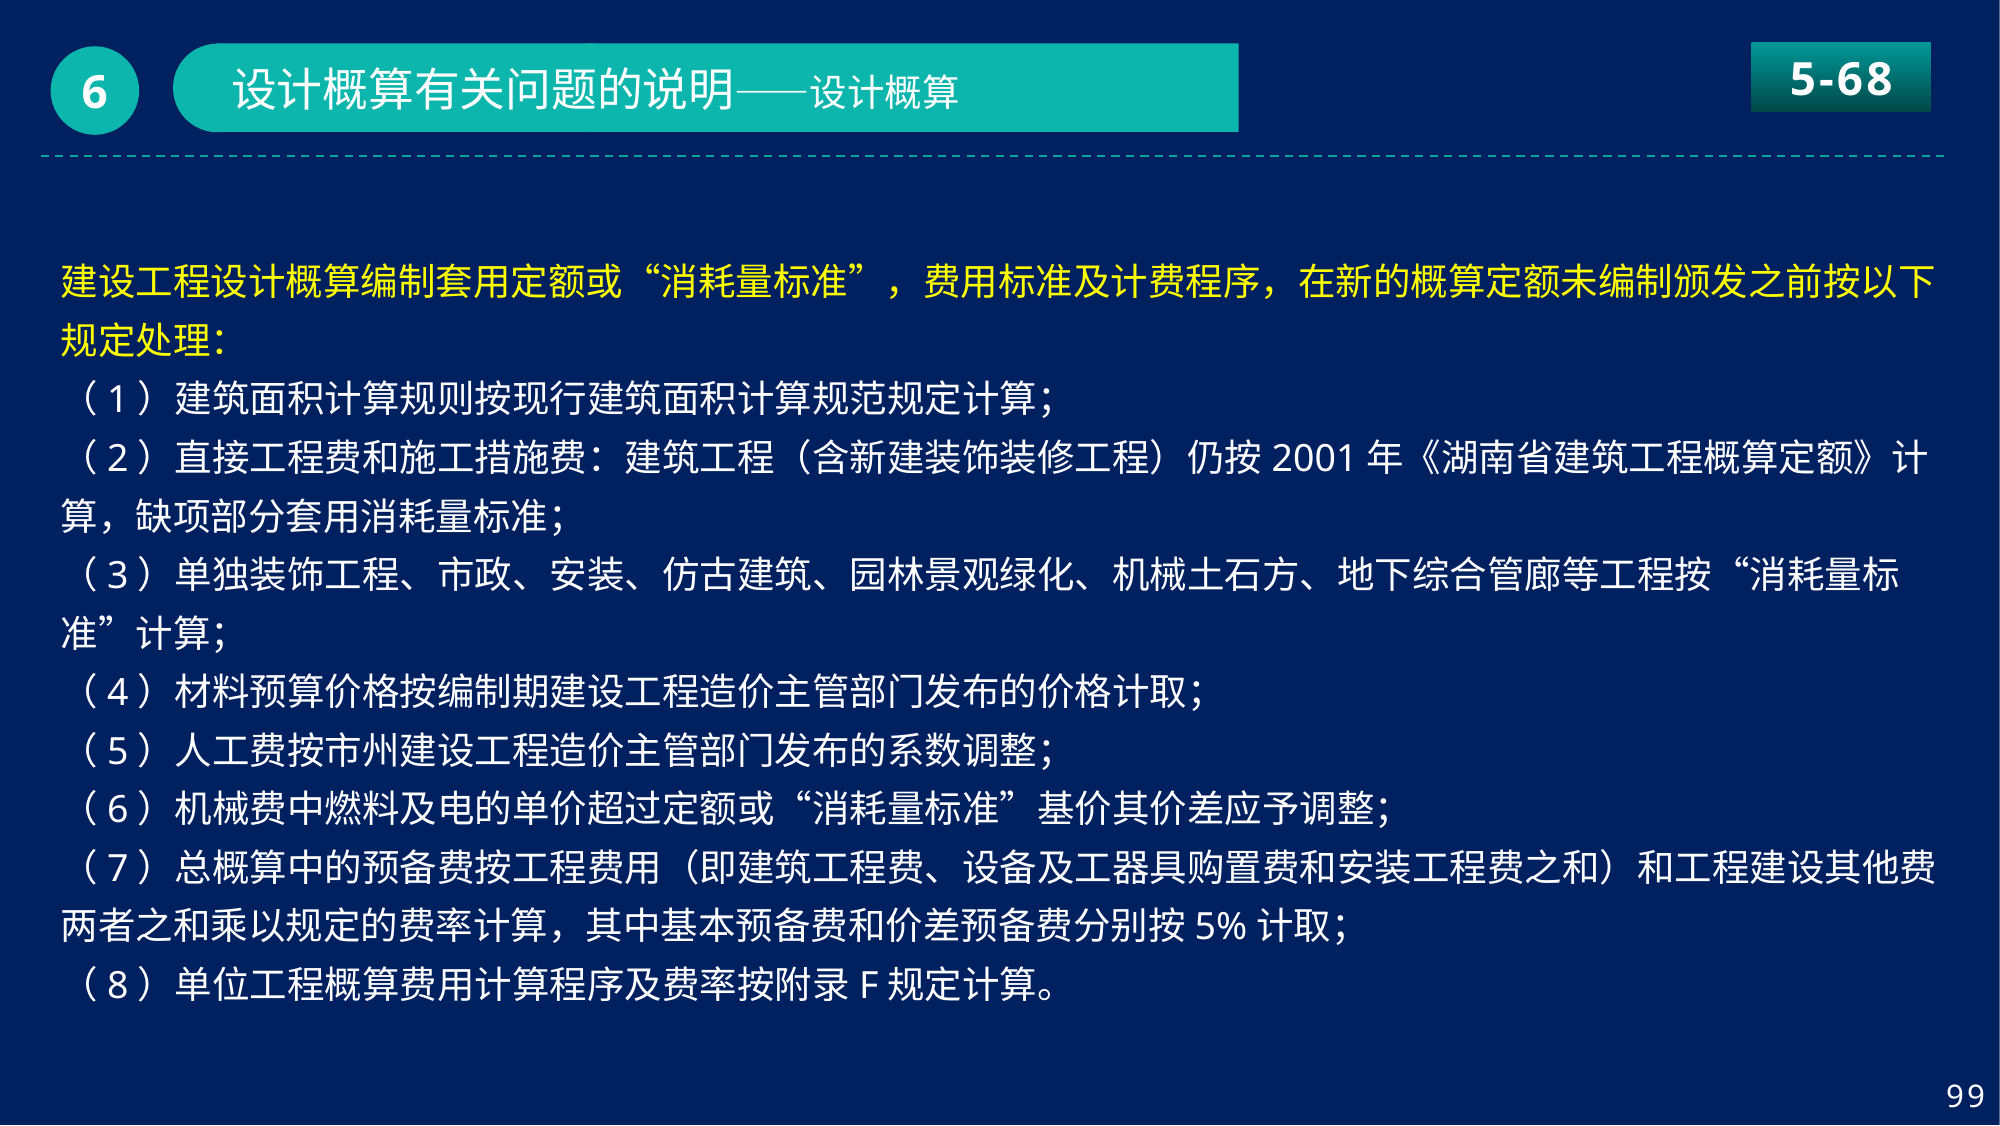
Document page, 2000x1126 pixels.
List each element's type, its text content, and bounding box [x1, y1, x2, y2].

text_box 建设工程设计概算编制套用定额或“消耗量标准”，费用标准及计费程序，在新的概算定额未编制颁发之前按以下规定处理： （1）建筑面积计算规则按现行建筑面积计算规范规定计算； （2）直接工程费和施工措施费：建筑工程（含新建装饰装修工程）仍按2001年《湖南省建筑工程概算定额》计算，缺项部分套用消耗量标准； （3）单独装饰工程、市政、安装、仿古建筑、园林景观绿化、机械土石方、地下综合管廊等工程按“消耗量标准”计算； （4）材料预算价格按编制期建设工程造价主管部门发布的价格计取； （5）人工费按市州建设工程造价主管部门发布的系数调整； （6）机械费中燃料及电的单价超过定额或“消耗量标准”基价其价差应予调整； （7）总概算中的预备费按工程费用（即建筑工程费、设备及工器具购置费和安装工程费之和）和工程建设其他费两者之和乘以规定的费率计算，其中基本预备费和价差预备费分别按5%计取； （8）单位工程概算费用计算程序及费率按附录F规定计算。 [46, 237, 1959, 1014]
text_box 99 [1905, 1065, 2000, 1126]
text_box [40, 43, 1950, 157]
